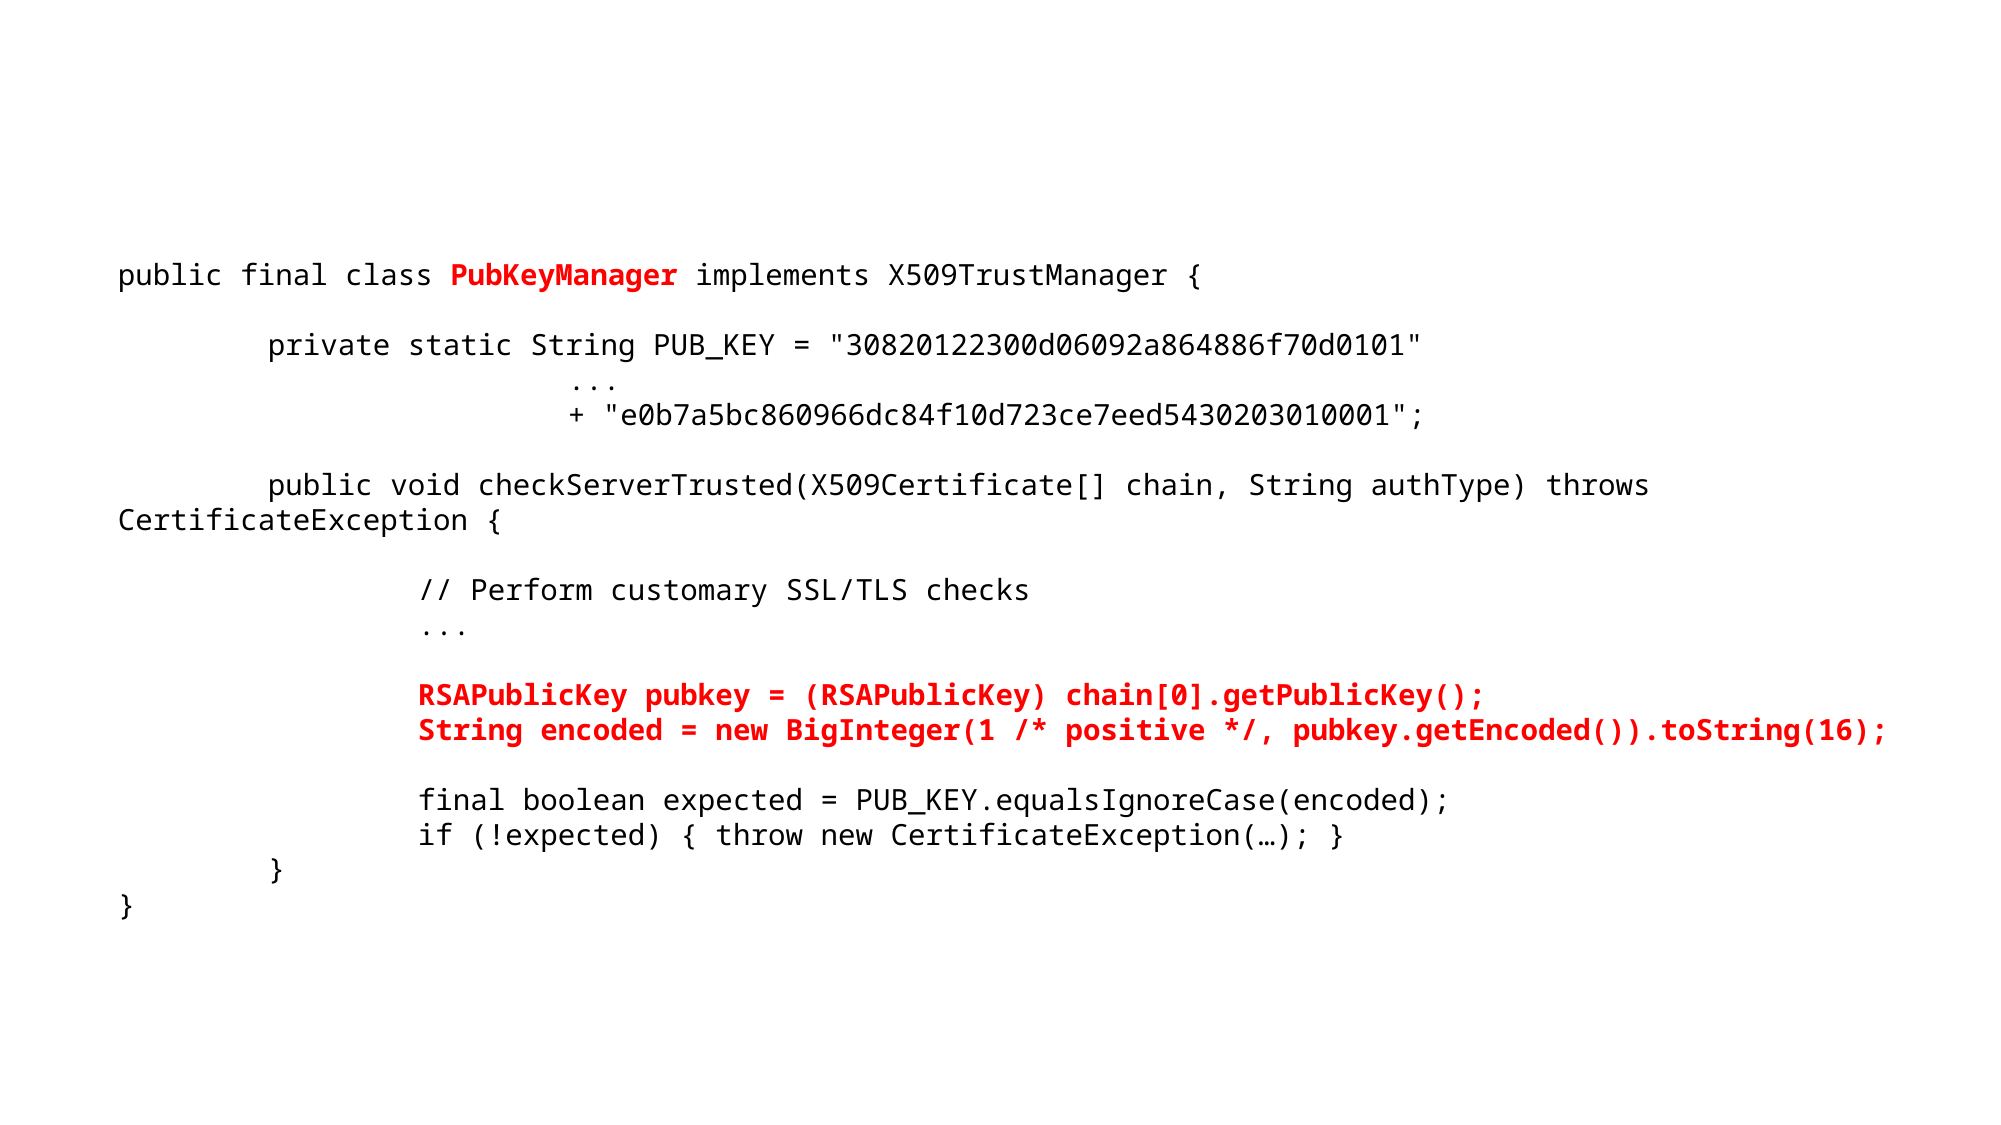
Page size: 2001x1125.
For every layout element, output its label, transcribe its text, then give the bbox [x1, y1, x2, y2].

text_box public final class PubKeyManager implements X509TrustManager { private static String PUB_KEY = "30820122300d06092a864886f70d0101" ... + "e0b7a5bc860966dc84f10d723ce7eed5430203010001"; public void checkServerTrusted(X509Certificate[] chain, String authType) throws CertificateException { // Perform customary SSL/TLS checks ... RSAPublicKey pubkey = (RSAPublicKey) chain[0].getPublicKey(); String encoded = new BigInteger(1 /* positive */, pubkey.getEncoded()).toString(16); final boolean expected = PUB_KEY.equalsIgnoreCase(encoded); if (!expected) { throw new CertificateException(…); } } } [103, 249, 1982, 929]
